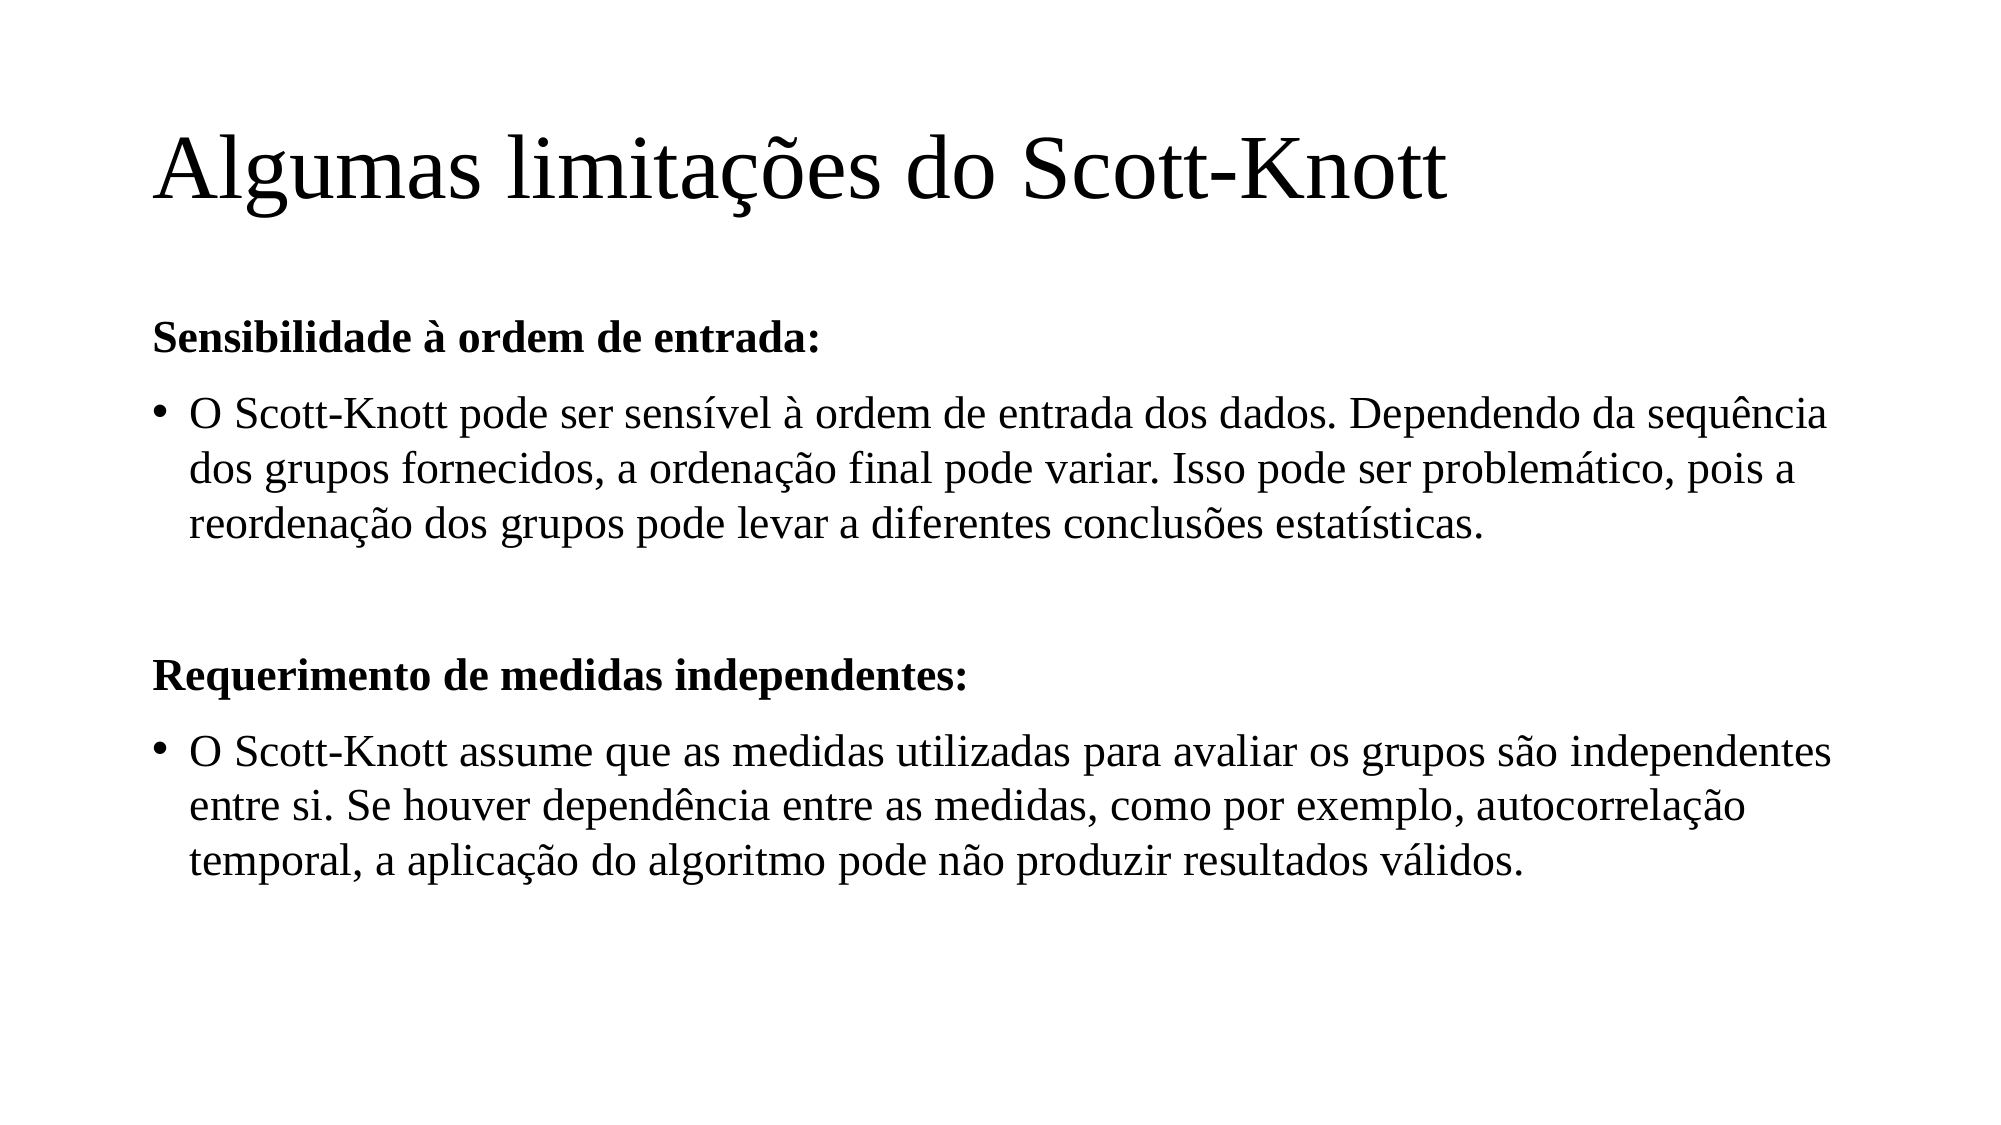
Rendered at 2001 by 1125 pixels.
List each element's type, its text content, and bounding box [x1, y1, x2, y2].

list Sensibilidade à ordem de entrada: O Scott-Knott pode ser sensível à ordem de entrada dos dados. Dependendo da sequência dos grupos fornecidos, a ordenação final pode variar. Isso pode ser problemático, pois a reordenação dos grupos pode levar a diferentes conclusões estatísticas. Requerimento de medidas independentes: O Scott-Knott assume que as medidas utilizadas para avaliar os grupos são independentes entre si. Se houver dependência entre as medidas, como por exemplo, autocorrelação temporal, a aplicação do algoritmo pode não produzir resultados válidos. [137, 299, 1863, 1014]
title Algumas limitações do Scott-Knott [137, 59, 1863, 278]
